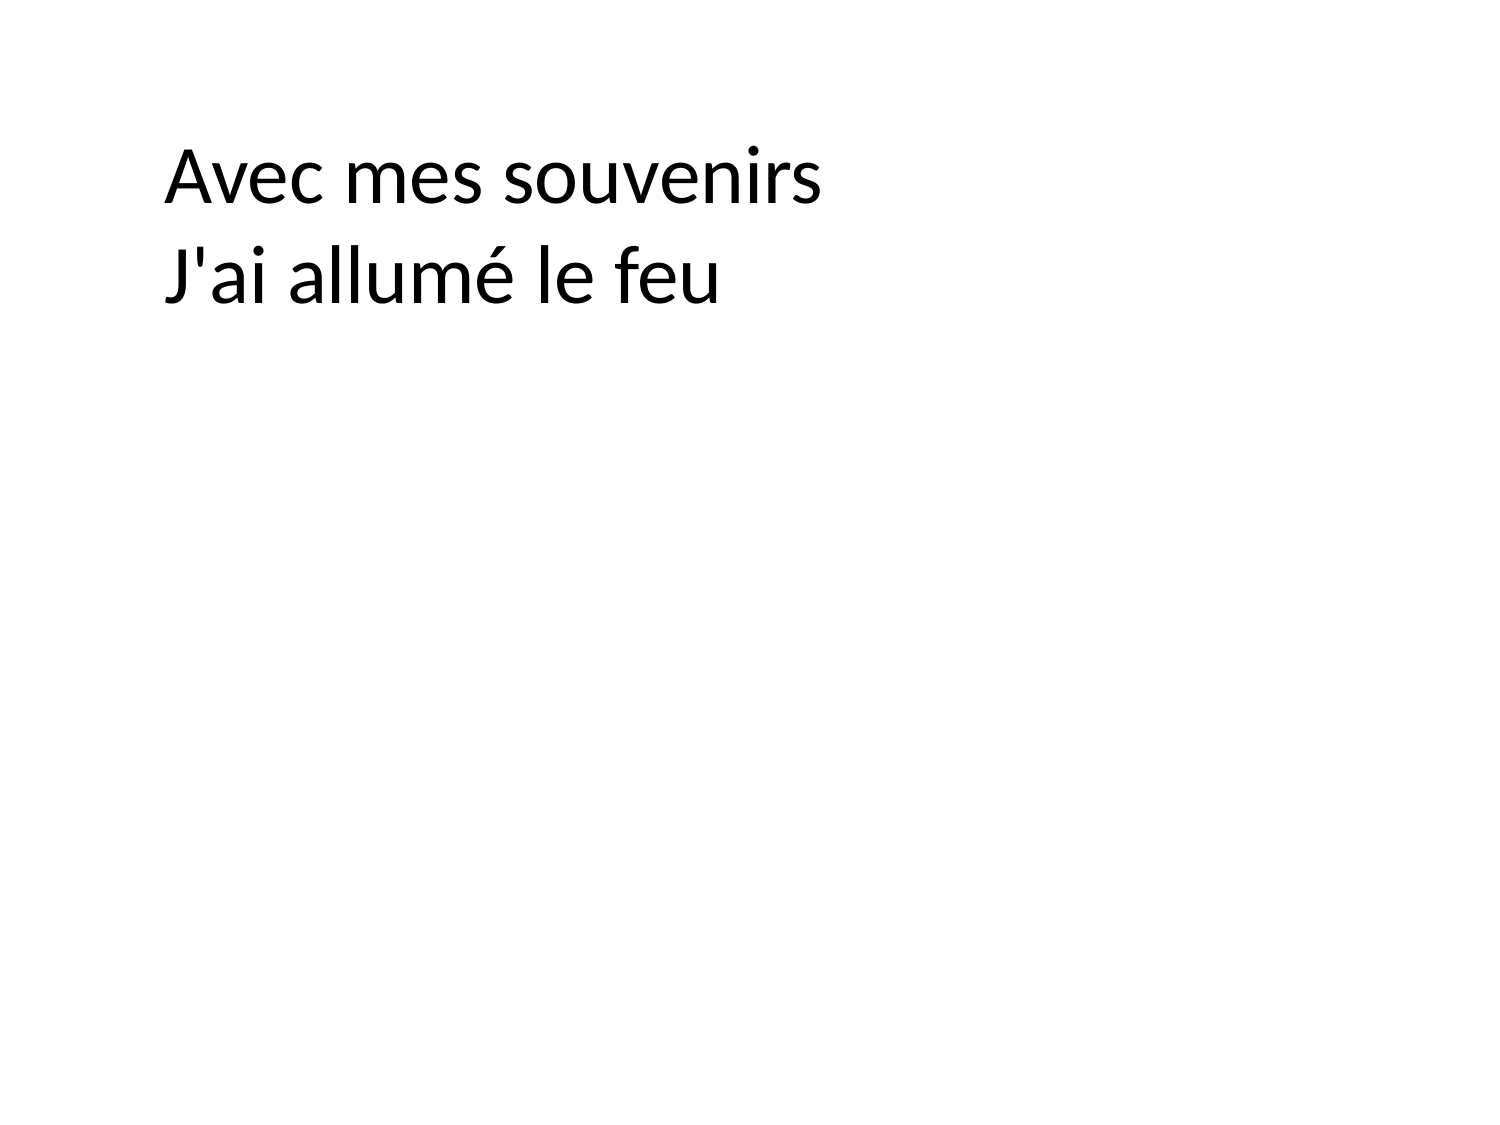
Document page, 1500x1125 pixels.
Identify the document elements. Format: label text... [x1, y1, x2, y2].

text_box Avec mes souvenirs J'ai allumé le feu [150, 112, 1388, 428]
